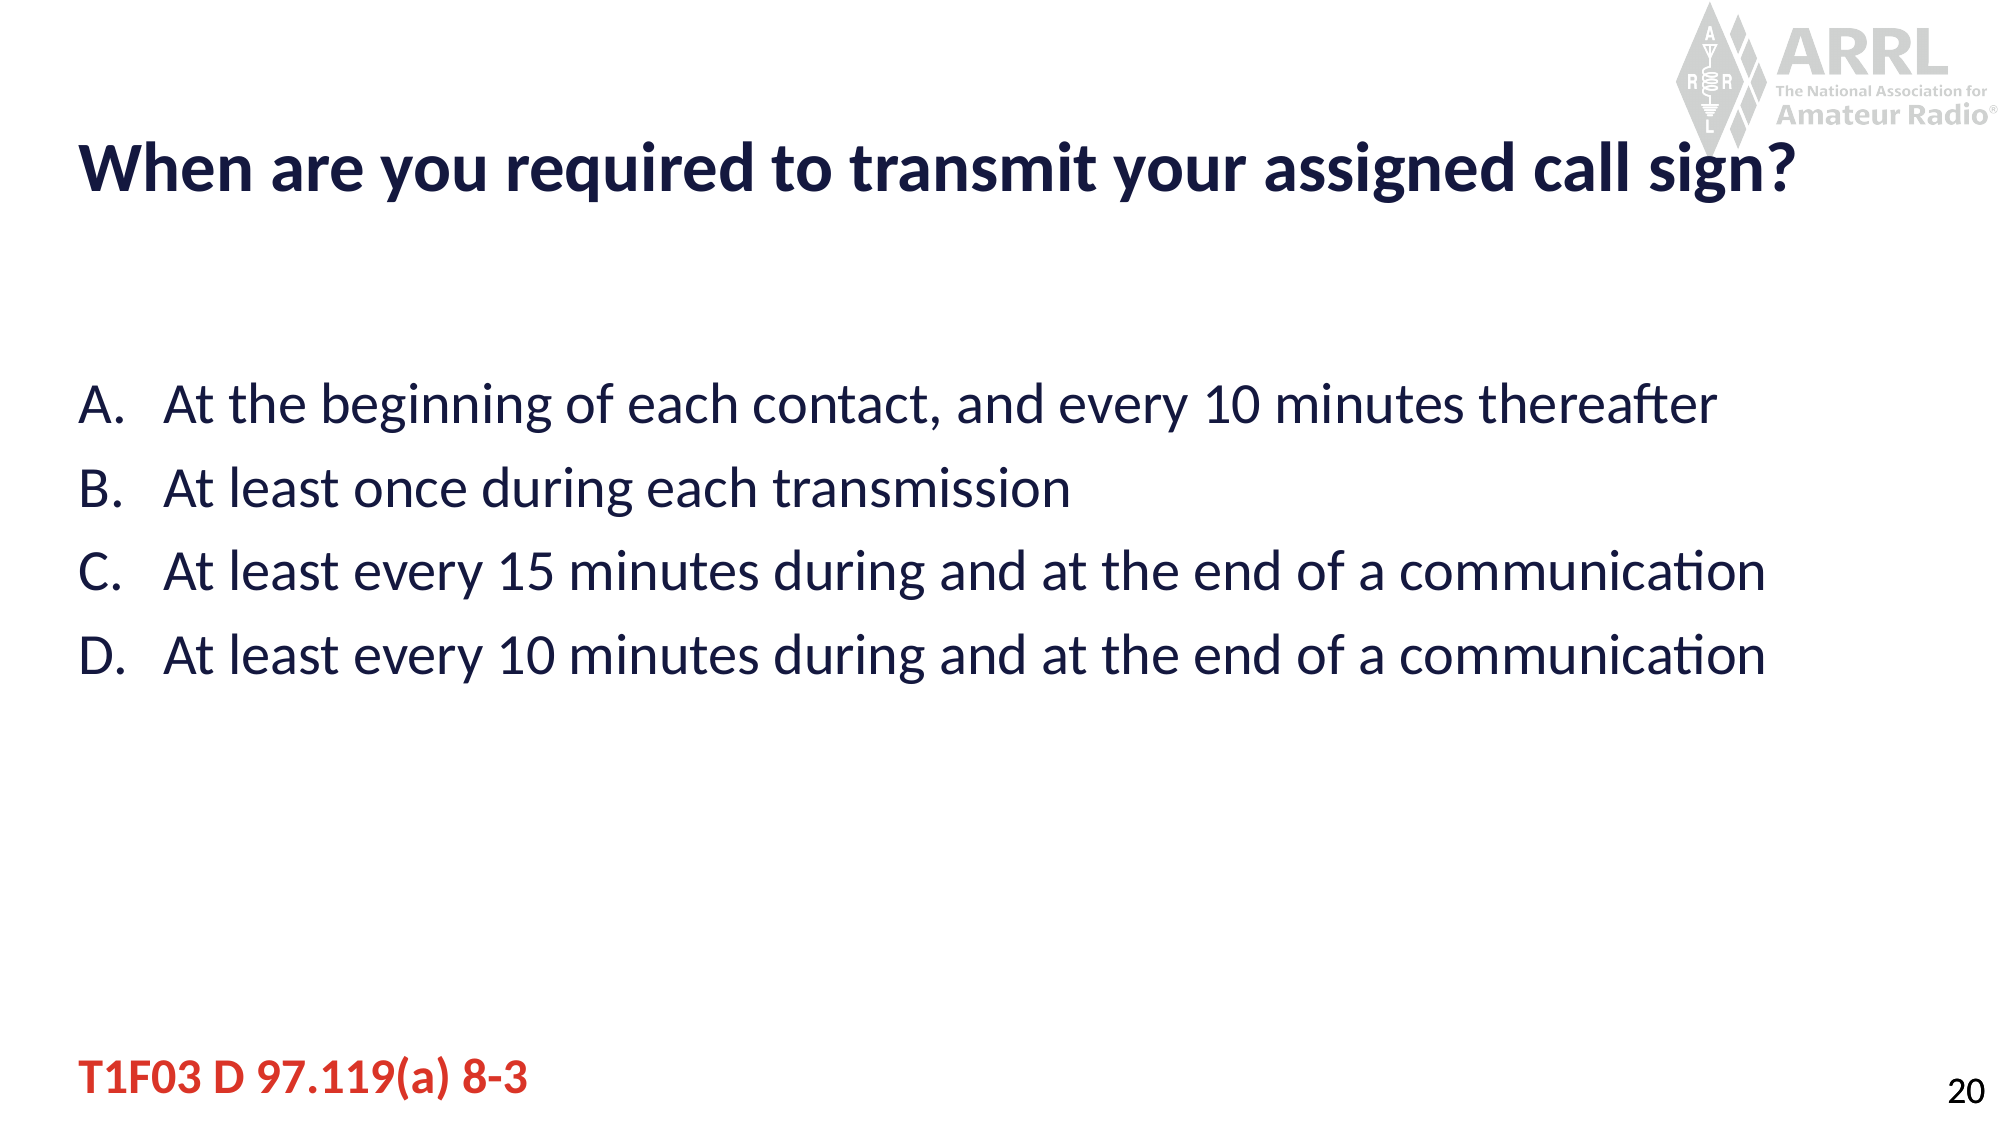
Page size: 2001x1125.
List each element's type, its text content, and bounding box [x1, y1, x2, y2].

picture [1674, 0, 2000, 164]
text_box T1F03 D 97.119(a) 8-3 [63, 1036, 921, 1112]
title When are you required to transmit your assigned call sign? [63, 59, 1863, 278]
list At the beginning of each contact, and every 10 minutes thereafter At least once during each transmission At least every 15 minutes during and at the end of a communication At least every 10 minutes during and at the end of a communication [63, 365, 1863, 989]
